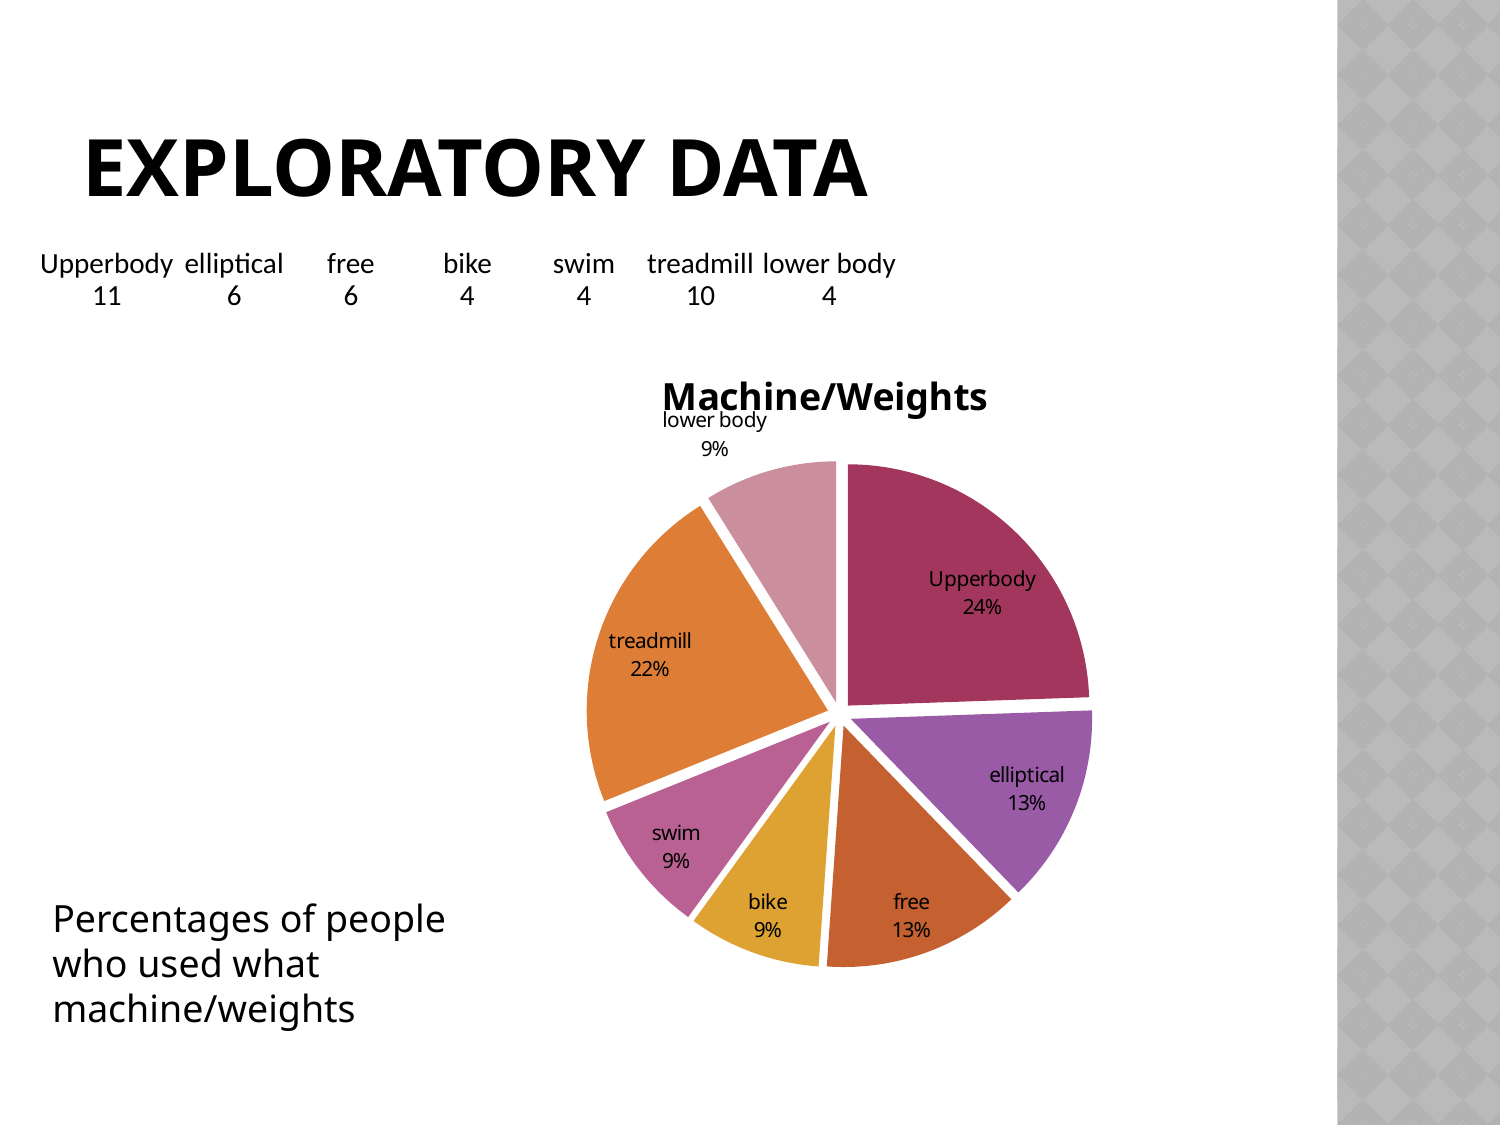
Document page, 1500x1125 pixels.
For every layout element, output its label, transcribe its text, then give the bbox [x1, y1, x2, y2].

table_cell 4 [409, 281, 526, 312]
table_header free [293, 250, 409, 281]
table_header Upperbody [38, 250, 176, 281]
table_cell 4 [526, 281, 642, 312]
text_box Percentages of people who used what machine/weights [37, 887, 513, 1038]
chart [387, 336, 1263, 1013]
title Exploratory data [75, 24, 1263, 213]
table_cell 10 [642, 281, 759, 312]
table_cell 6 [176, 281, 293, 312]
table_header lower body [759, 250, 900, 281]
table_cell 4 [759, 281, 900, 312]
table_header treadmill [642, 250, 759, 281]
table_header swim [526, 250, 642, 281]
table_cell 11 [38, 281, 176, 312]
table_cell 6 [293, 281, 409, 312]
table_header elliptical [176, 250, 293, 281]
table_header bike [409, 250, 526, 281]
